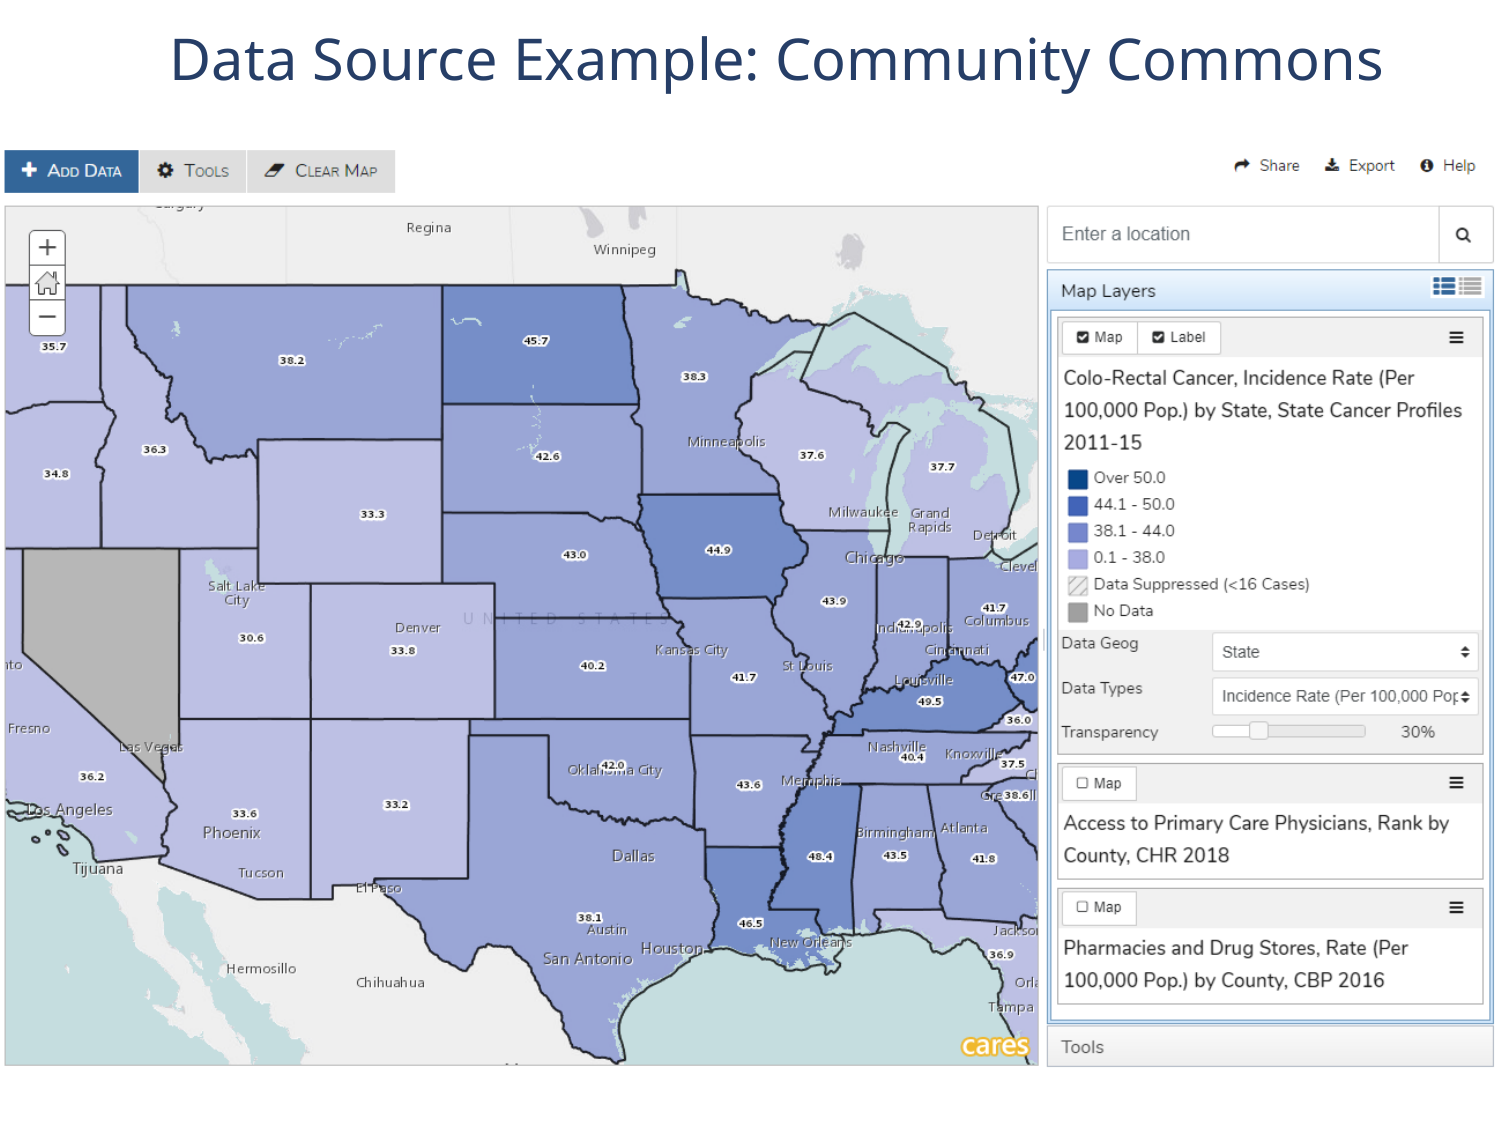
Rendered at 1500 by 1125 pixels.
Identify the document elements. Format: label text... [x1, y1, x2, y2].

picture [0, 134, 1500, 1074]
text_box Data Source Example: Community Commons [155, 23, 1412, 117]
